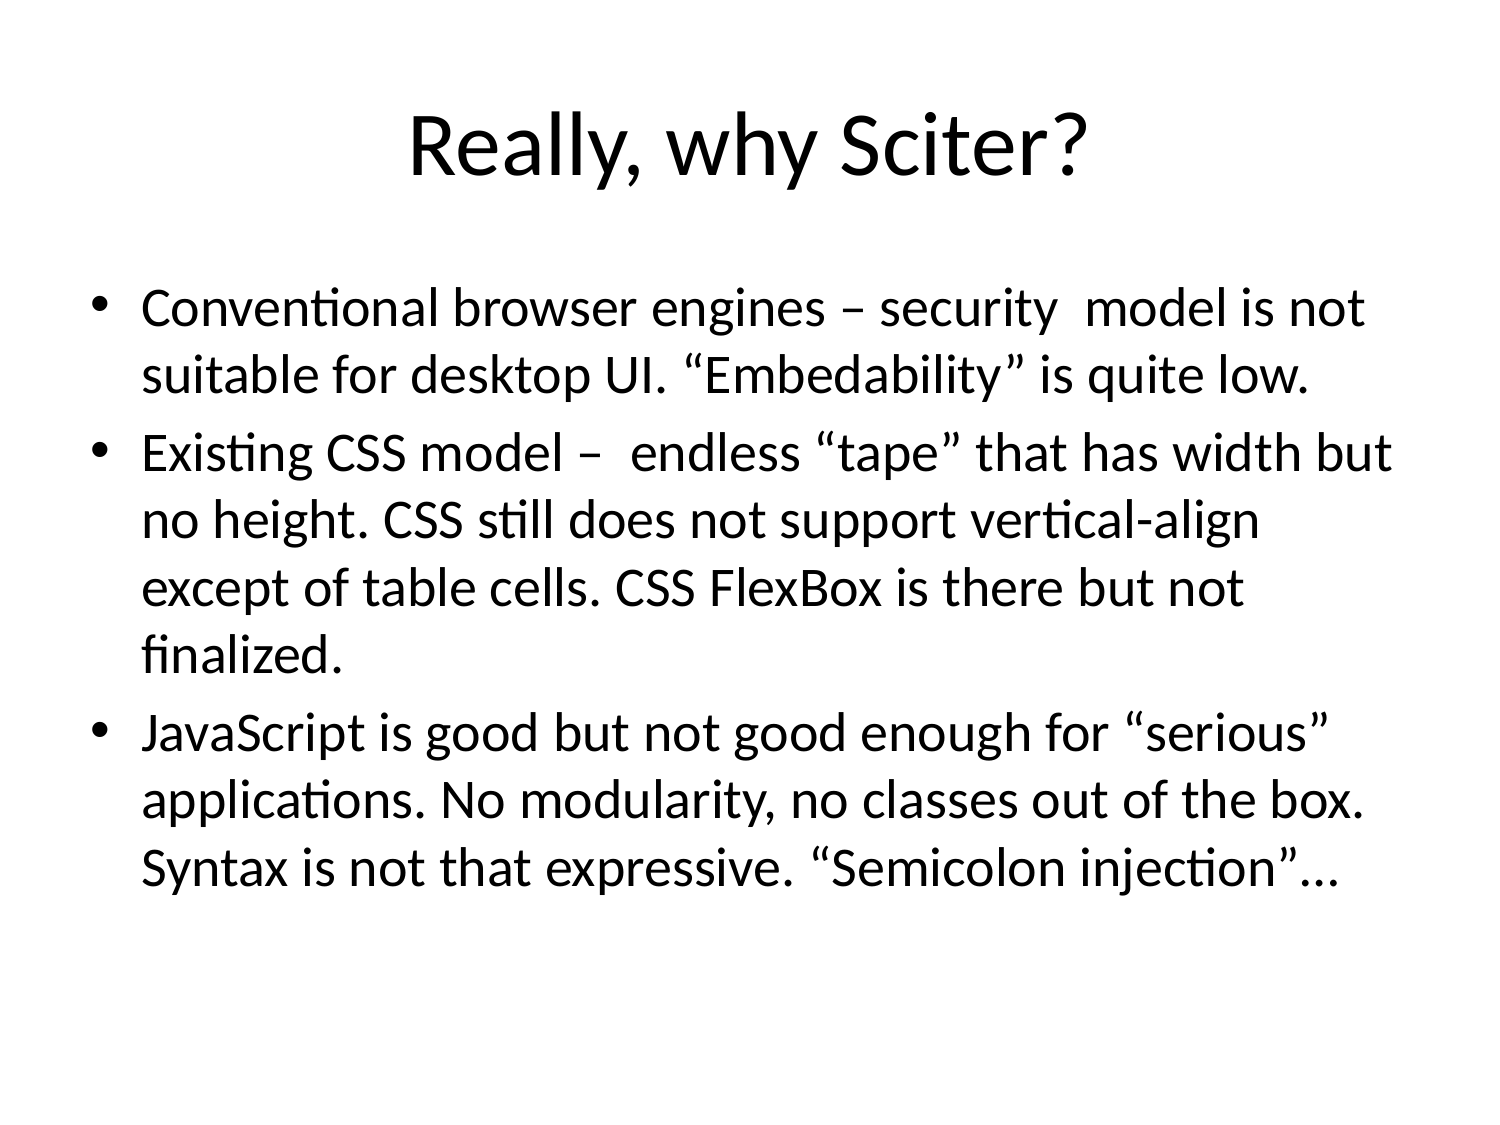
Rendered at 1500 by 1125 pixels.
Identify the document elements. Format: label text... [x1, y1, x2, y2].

list Conventional browser engines – security model is not suitable for desktop UI. “Embedability” is quite low. Existing CSS model – endless “tape” that has width but no height. CSS still does not support vertical-align except of table cells. CSS FlexBox is there but not finalized. JavaScript is good but not good enough for “serious” applications. No modularity, no classes out of the box. Syntax is not that expressive. “Semicolon injection”… [75, 262, 1425, 1005]
title Really, why Sciter? [75, 45, 1425, 233]
